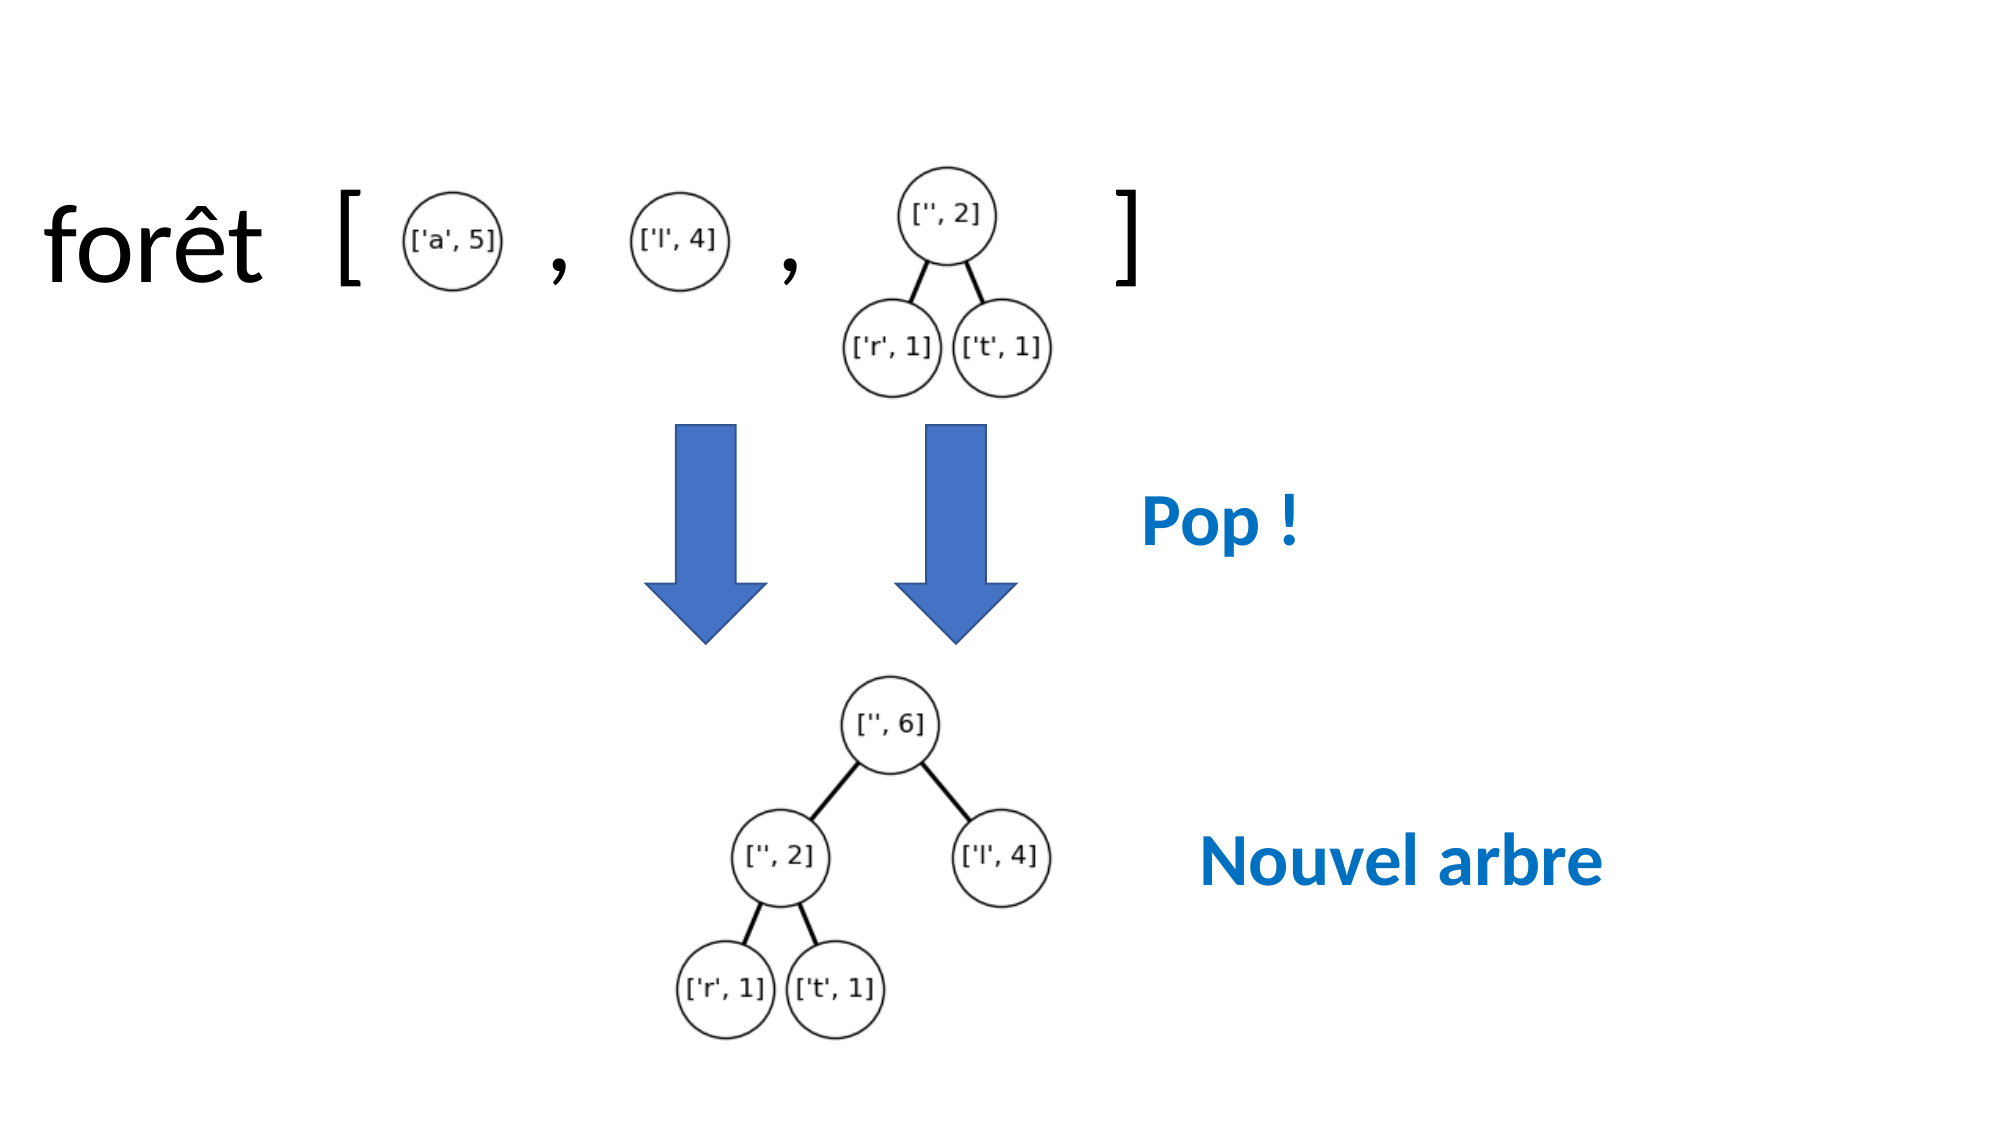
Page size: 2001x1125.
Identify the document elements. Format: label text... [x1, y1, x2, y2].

text_box [893, 424, 1019, 646]
text_box forêt [28, 162, 332, 313]
text_box Pop ! [1126, 462, 1318, 568]
picture [626, 172, 741, 306]
text_box Nouvel arbre [1184, 802, 1620, 908]
text_box [ , , ] [1116, 151, 1683, 302]
text_box [643, 424, 769, 646]
text_box [ , , ] [317, 151, 823, 302]
picture [658, 656, 1059, 1055]
picture [375, 167, 515, 304]
picture [823, 139, 1116, 423]
